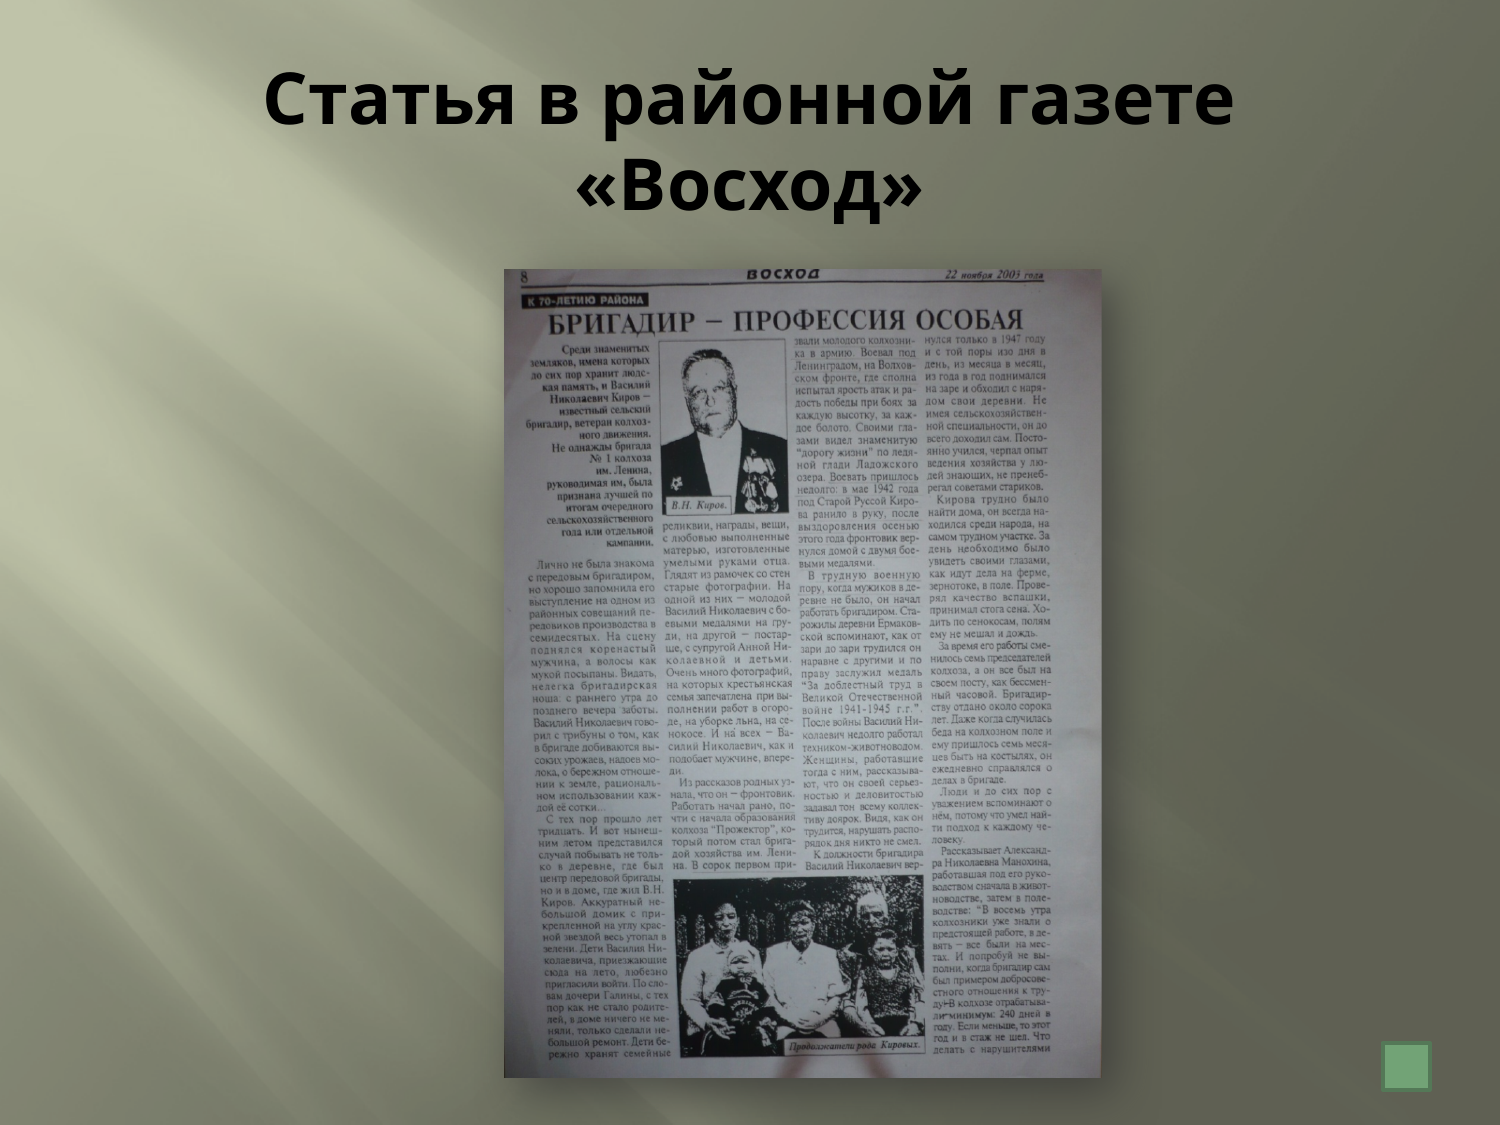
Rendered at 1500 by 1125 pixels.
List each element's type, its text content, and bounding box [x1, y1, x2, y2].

picture [504, 973, 1102, 1077]
picture [504, 269, 1102, 374]
text_box [1381, 1041, 1432, 1092]
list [398, 374, 1208, 973]
title Статья в районной газете «Восход» [75, 45, 1425, 233]
